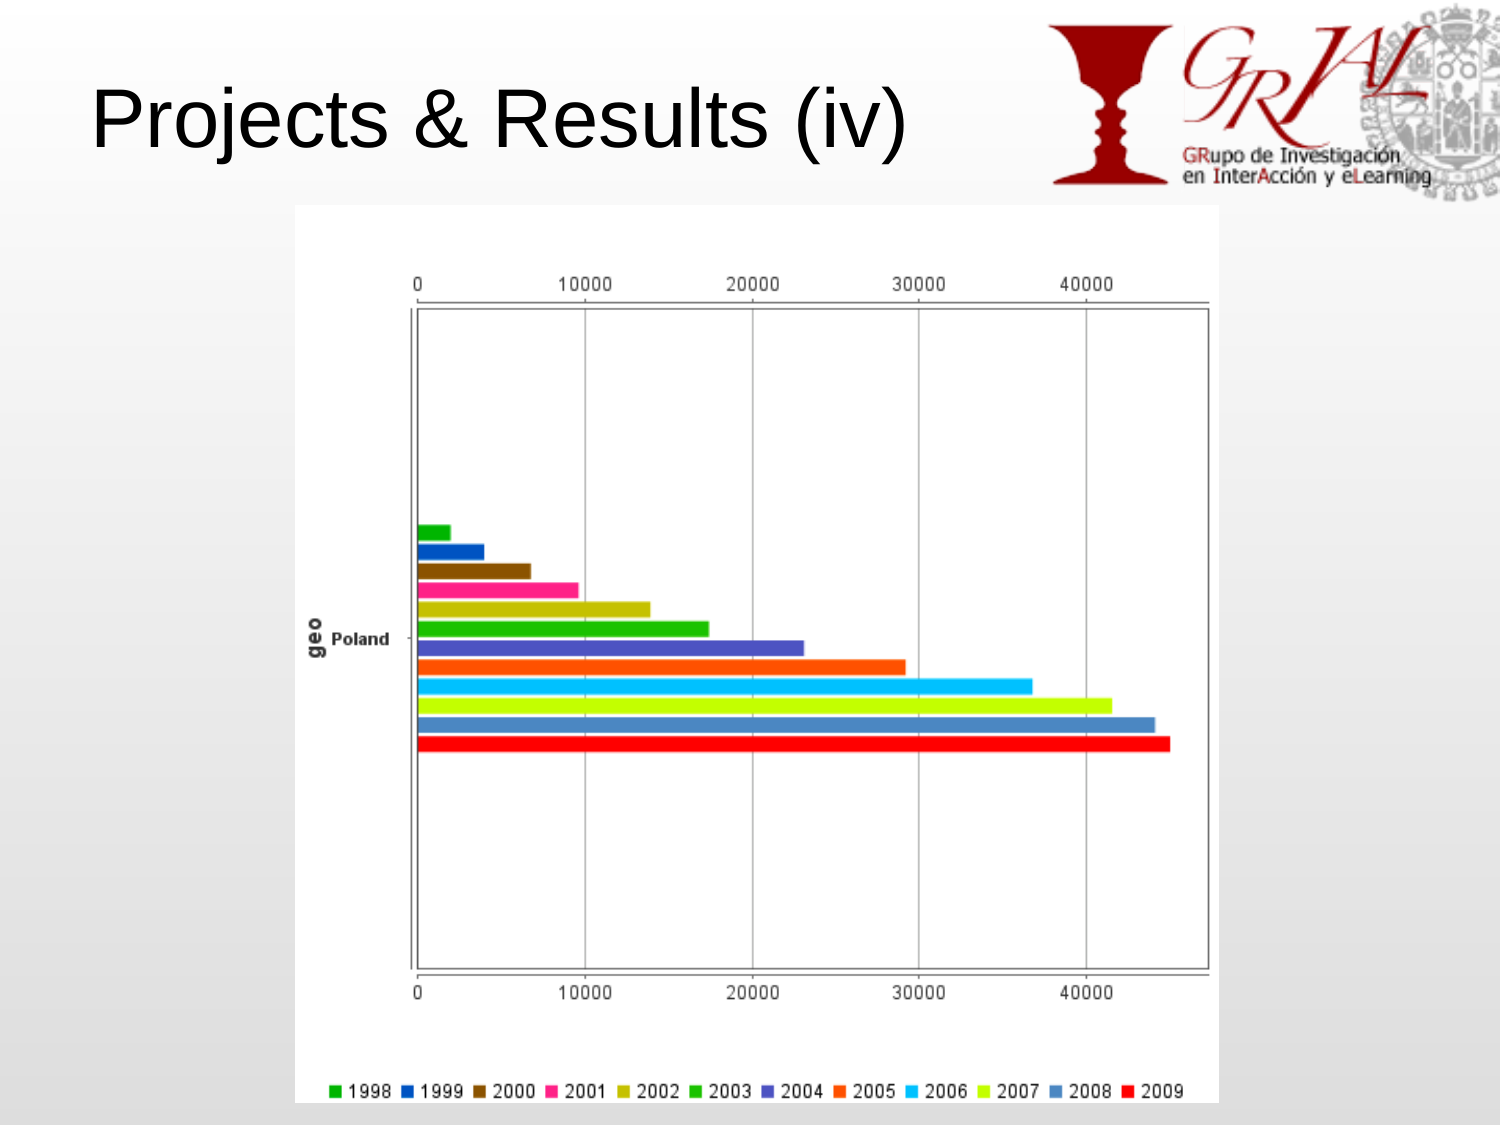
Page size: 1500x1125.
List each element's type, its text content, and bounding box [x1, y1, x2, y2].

picture [294, 0, 1500, 1103]
title Projects & Results (iv) [75, 20, 1040, 209]
